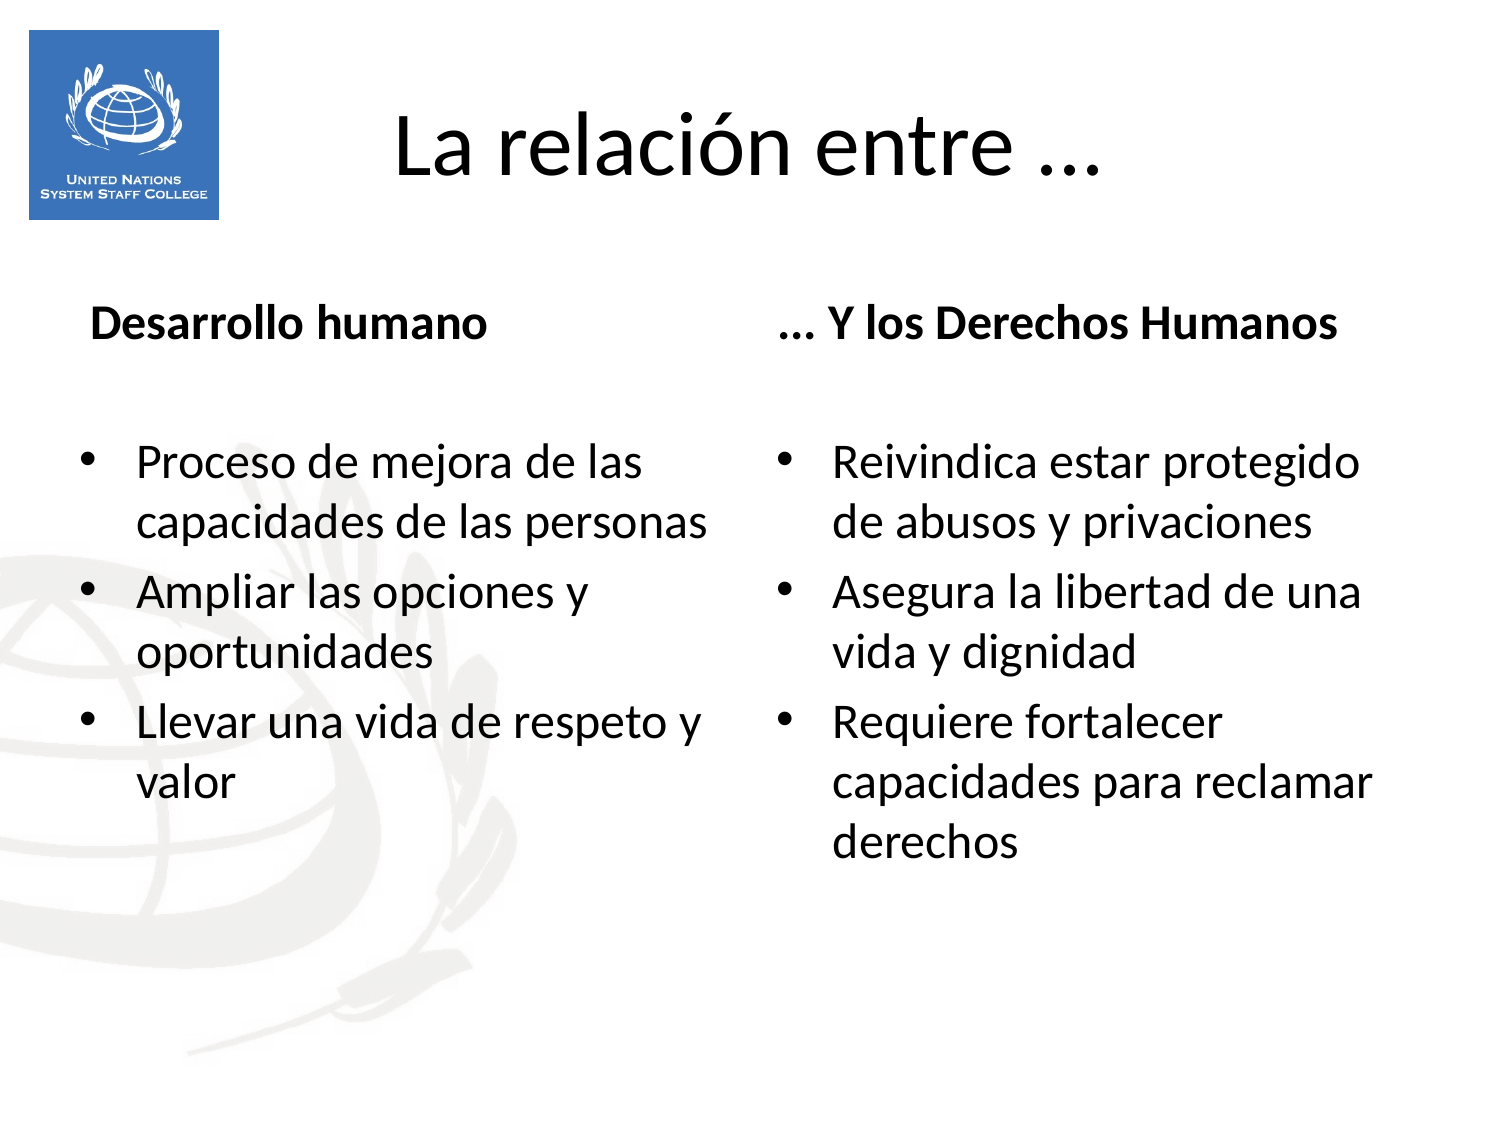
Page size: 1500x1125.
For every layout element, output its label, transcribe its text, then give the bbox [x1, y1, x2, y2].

list Reivindica estar protegido de abusos y privaciones Asegura la libertad de una vida y dignidad Requiere fortalecer capacidades para reclamar derechos [761, 420, 1425, 1070]
list ... Y los Derechos Humanos [761, 251, 1426, 357]
picture [29, 30, 219, 220]
title La relación entre ... [74, 44, 1426, 233]
list Proceso de mejora de las capacidades de las personas Ampliar las opciones y oportunidades Llevar una vida de respeto y valor [64, 420, 728, 1070]
list Desarrollo humano [74, 251, 738, 357]
